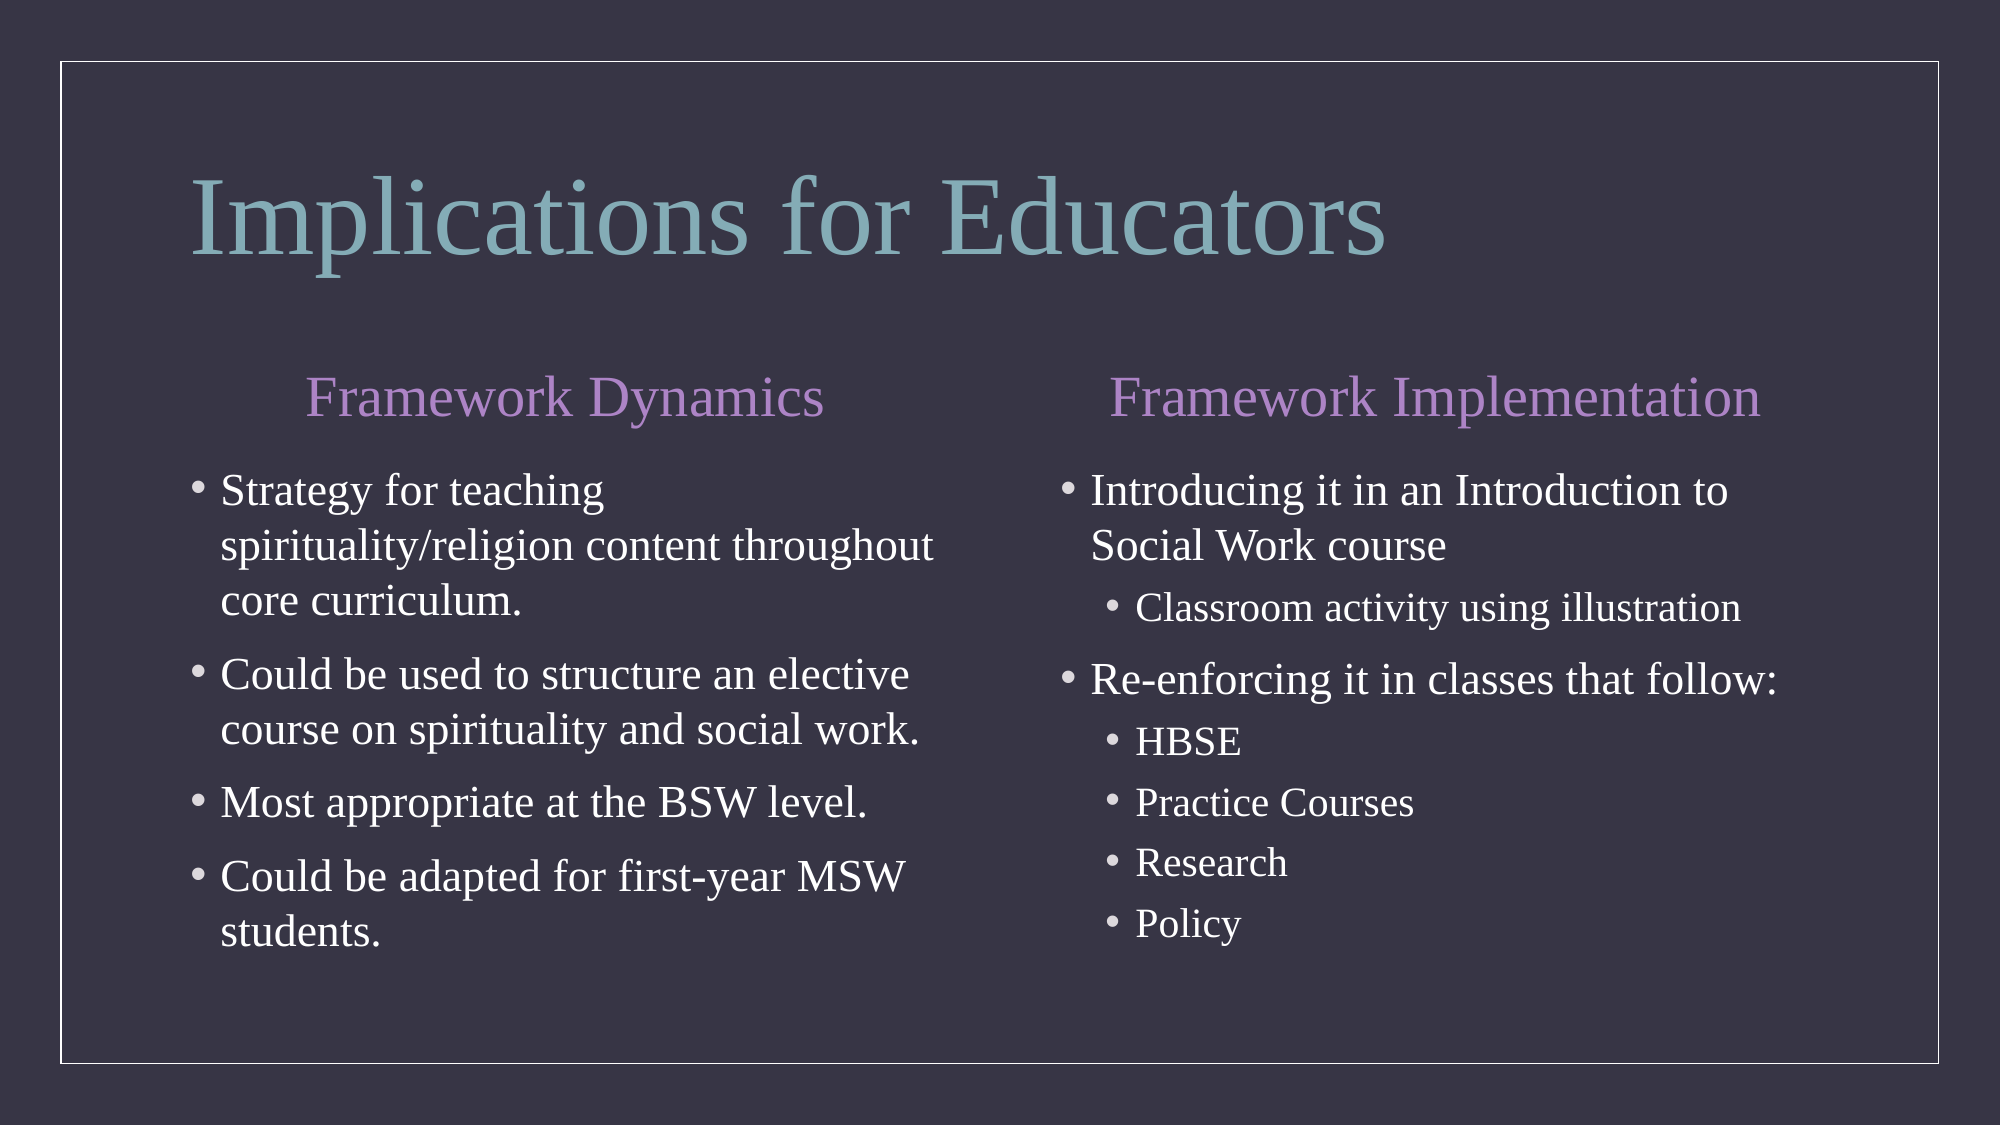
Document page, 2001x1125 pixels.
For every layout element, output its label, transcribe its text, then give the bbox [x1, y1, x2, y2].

list Framework Implementation [1045, 340, 1826, 446]
title Implications for Educators [174, 105, 1825, 331]
list Strategy for teaching spirituality/religion content throughout core curriculum. Could be used to structure an elective course on spirituality and social work. Most appropriate at the BSW level. Could be adapted for first-year MSW students. [175, 452, 956, 978]
list Introducing it in an Introduction to Social Work course Classroom activity using illustration Re-enforcing it in classes that follow: HBSE Practice Courses Research Policy [1045, 452, 1826, 978]
list Framework Dynamics [175, 340, 956, 446]
